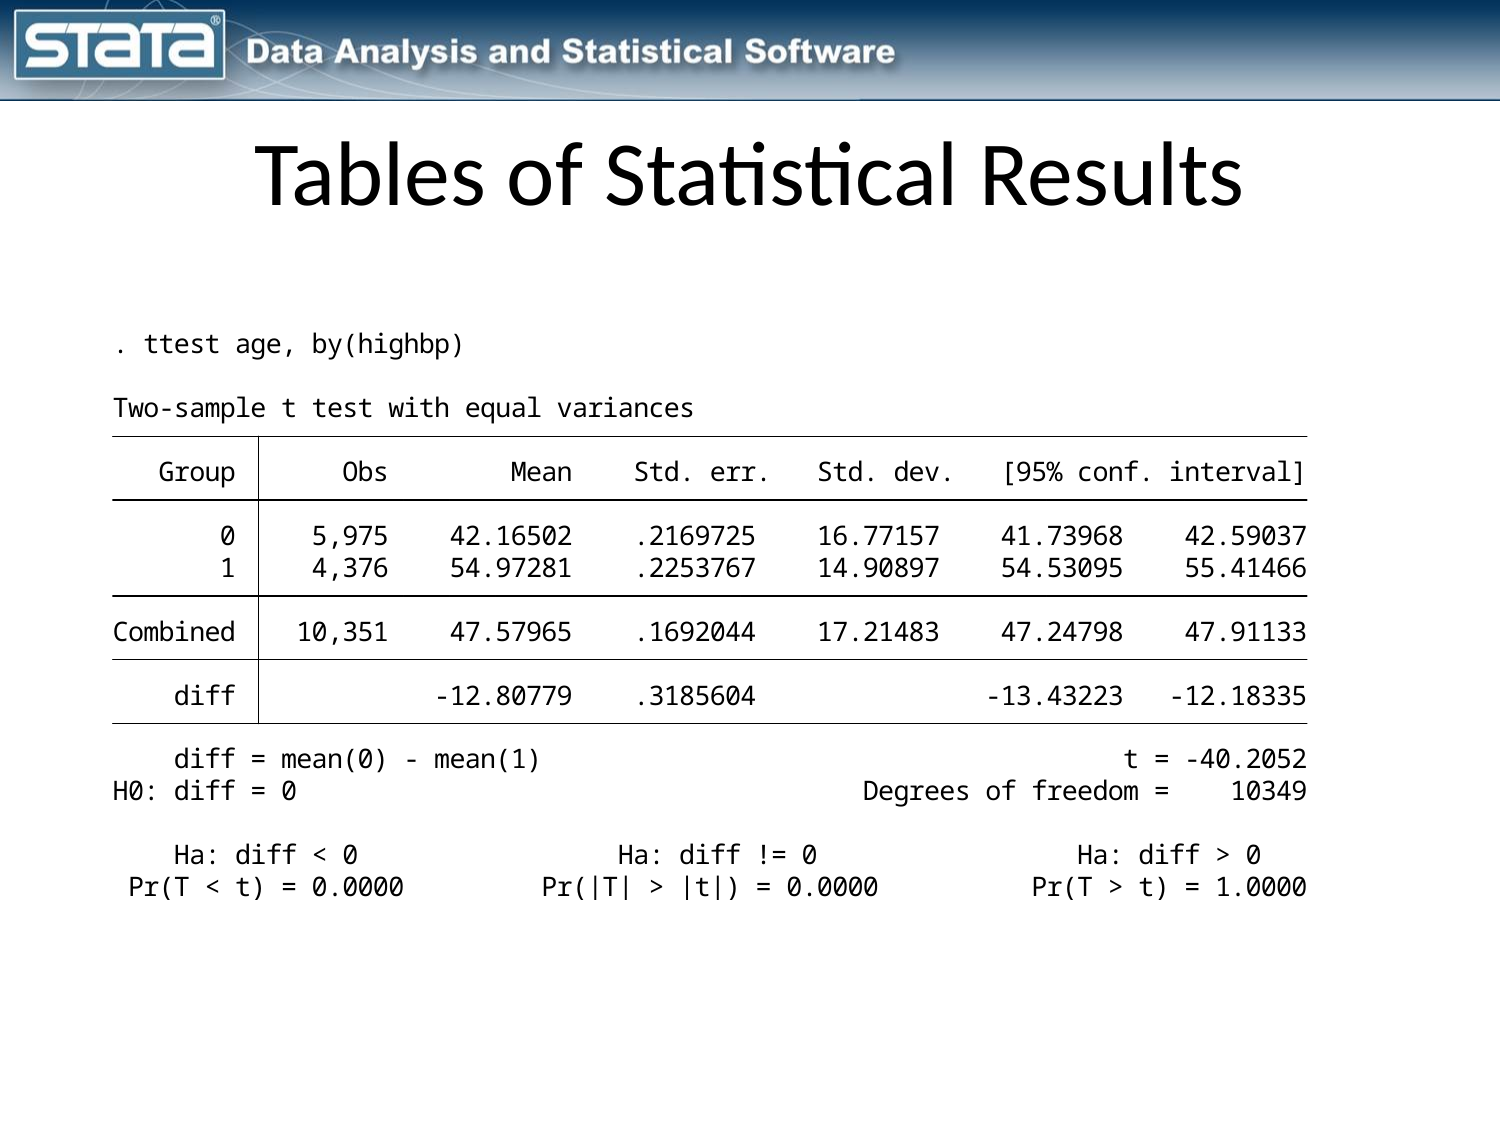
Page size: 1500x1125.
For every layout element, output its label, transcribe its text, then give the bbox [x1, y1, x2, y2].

picture [99, 324, 1345, 901]
title Tables of Statistical Results [0, 108, 1500, 238]
picture [0, 0, 1500, 102]
